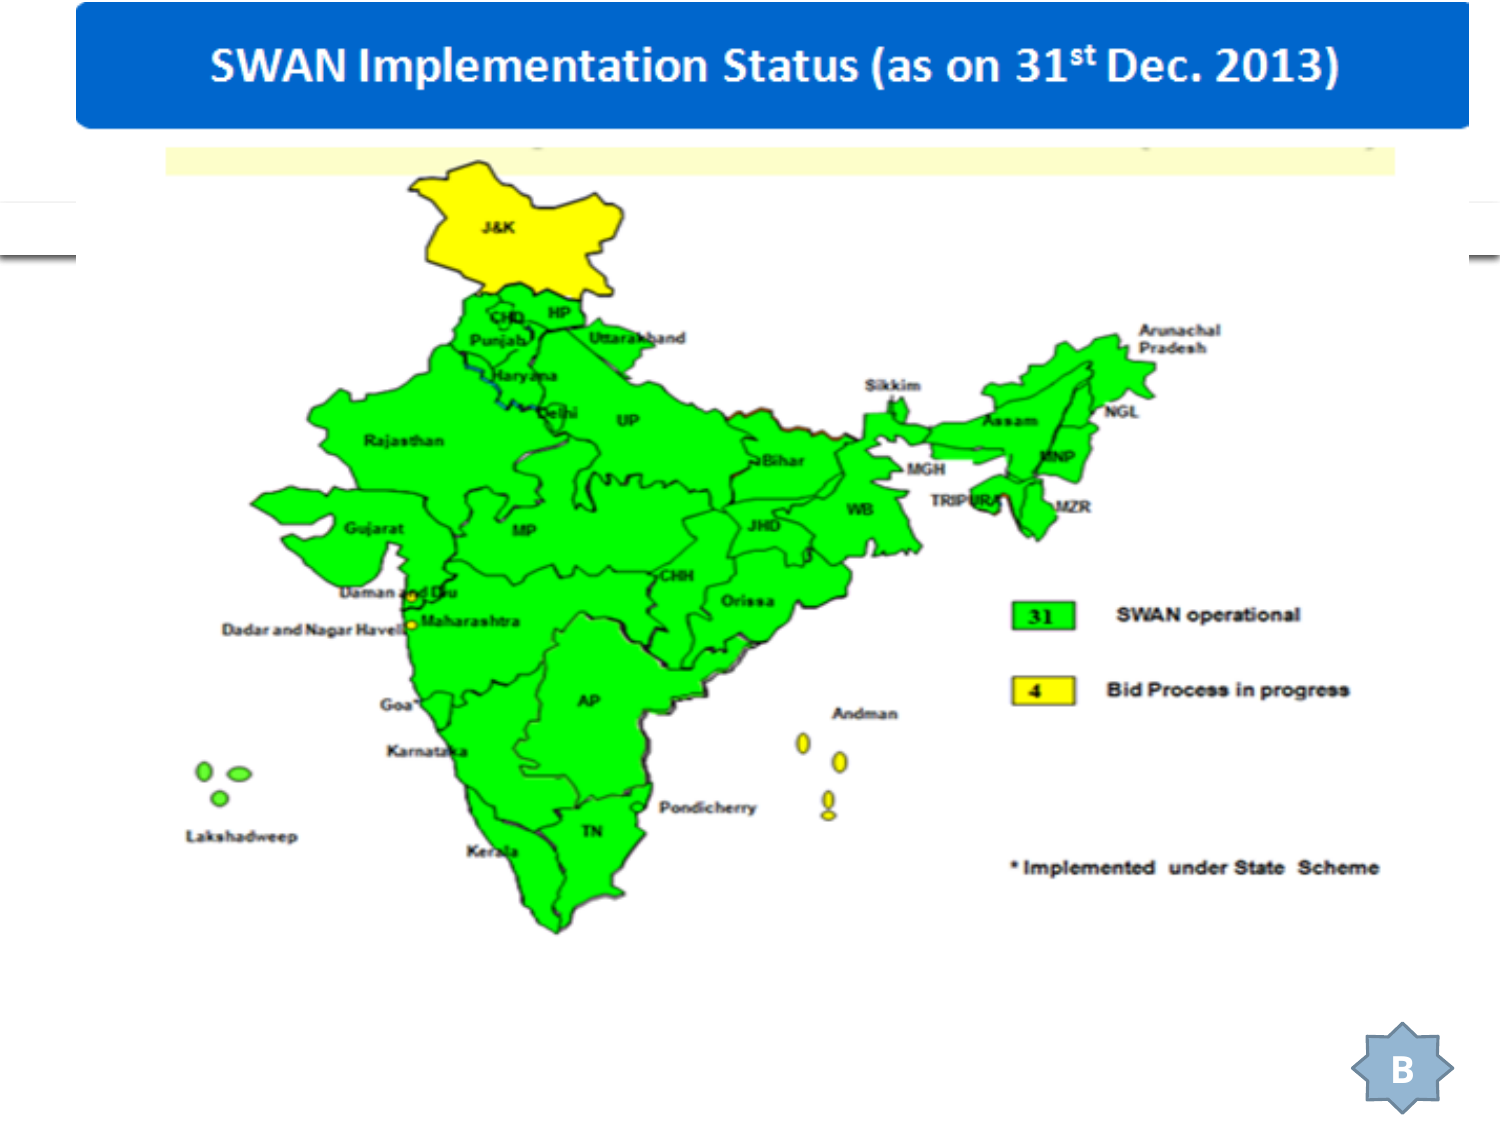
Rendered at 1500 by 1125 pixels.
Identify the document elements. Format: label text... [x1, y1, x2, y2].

text_box B [1350, 1027, 1455, 1115]
picture [75, 0, 1500, 1019]
